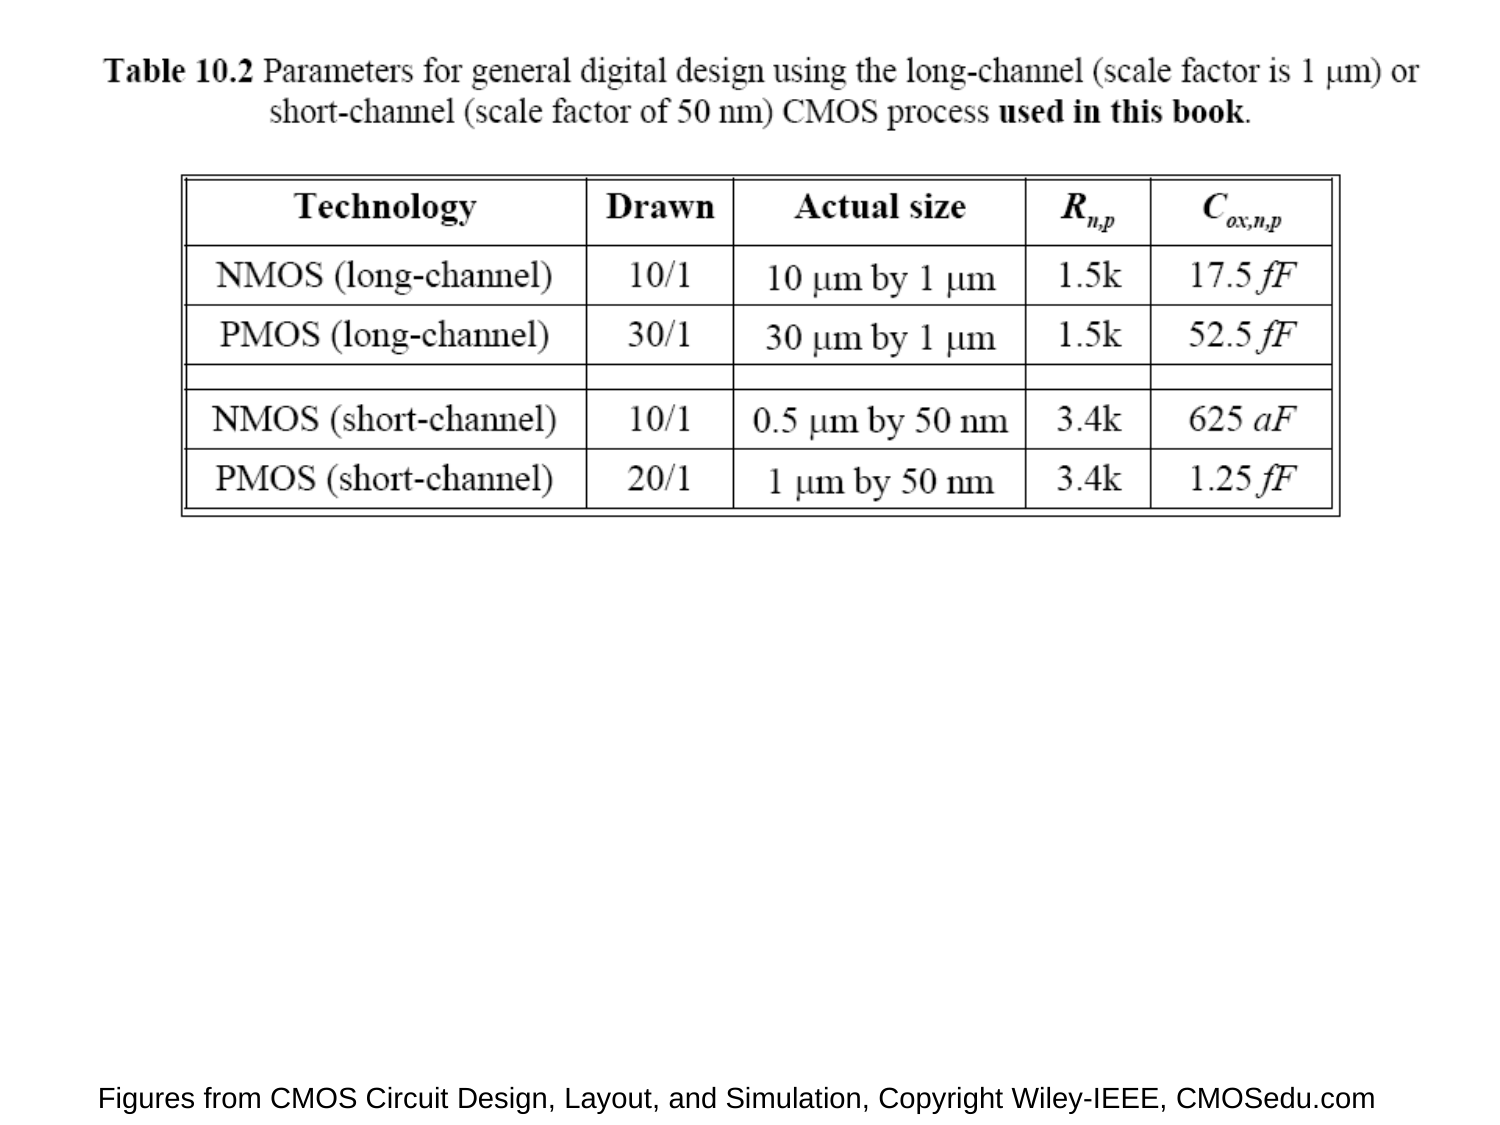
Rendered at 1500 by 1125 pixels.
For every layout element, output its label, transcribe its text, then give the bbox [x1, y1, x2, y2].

picture [74, 37, 1430, 537]
footer Figures from CMOS Circuit Design, Layout, and Simulation, Copyright Wiley-IEEE, CMOSedu.com [24, 1072, 1451, 1125]
